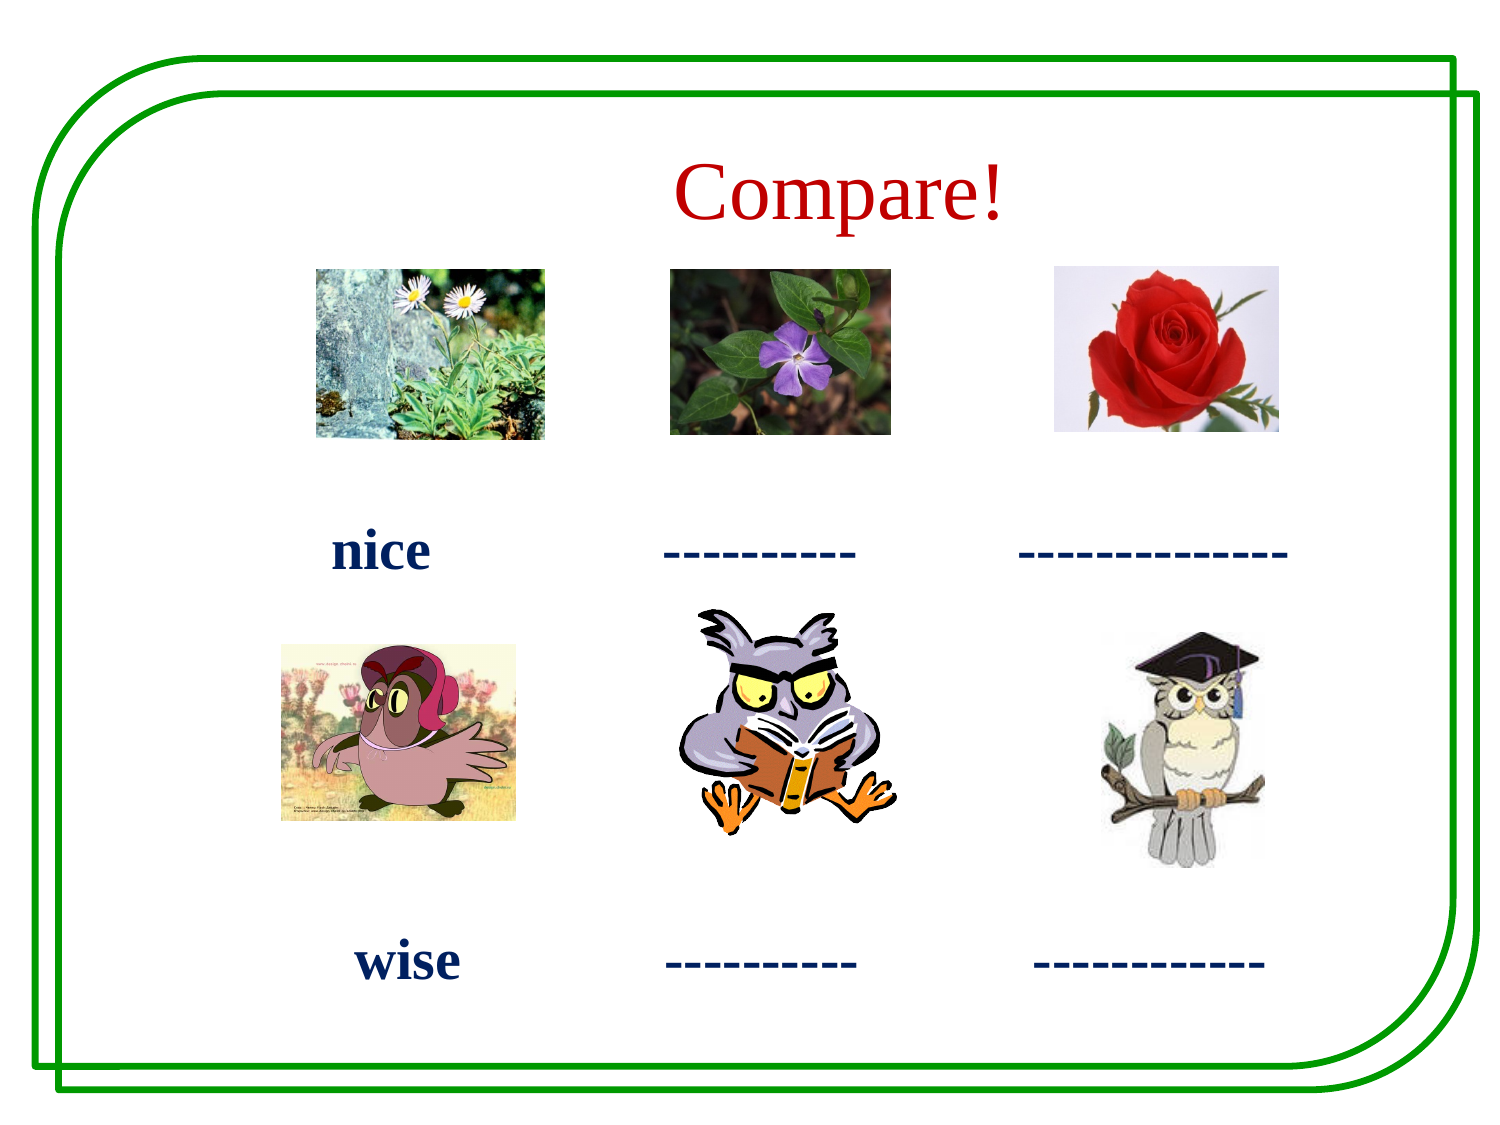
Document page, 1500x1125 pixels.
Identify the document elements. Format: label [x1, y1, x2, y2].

picture [1101, 632, 1265, 868]
picture [679, 609, 897, 836]
picture [1054, 266, 1279, 433]
text_box [56, 91, 1479, 1092]
picture [280, 644, 516, 821]
text_box [33, 56, 1456, 1069]
picture [316, 269, 545, 440]
picture [670, 269, 891, 435]
